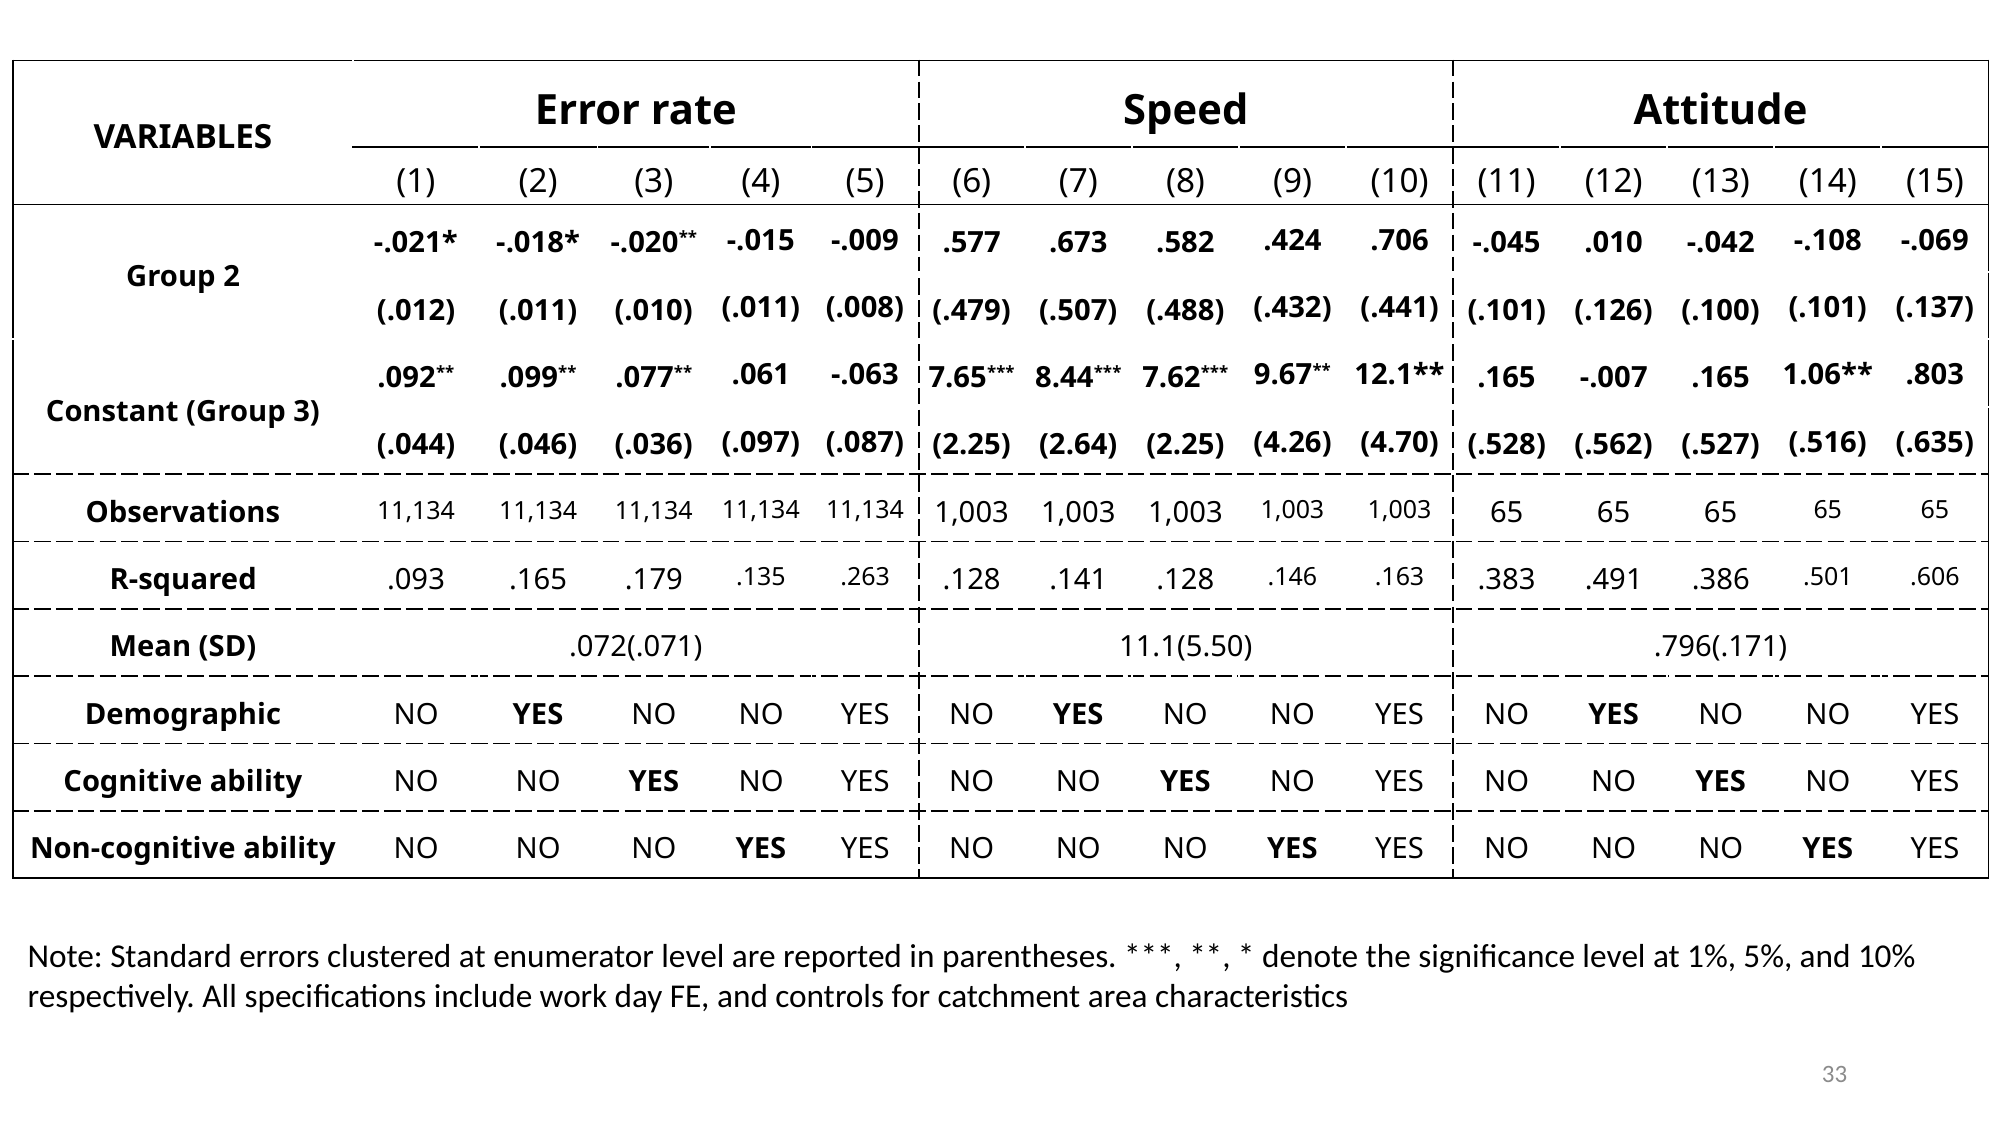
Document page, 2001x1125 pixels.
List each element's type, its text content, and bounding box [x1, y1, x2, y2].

table_cell .606 [1882, 541, 1988, 609]
table_cell NO [1668, 811, 1773, 877]
table_cell NO [1240, 676, 1345, 744]
table_cell .386 [1668, 541, 1773, 609]
table_cell NO [354, 811, 478, 877]
table_cell NO [354, 676, 478, 744]
table_cell Cognitive ability [14, 744, 352, 811]
table_cell .673 [1026, 205, 1131, 271]
table_cell .179 [598, 541, 709, 609]
table_cell .263 [812, 541, 919, 609]
table_cell .135 [711, 541, 811, 609]
table_cell 65 [1453, 474, 1559, 541]
table_cell (.036) [598, 408, 709, 474]
table_cell NO [1453, 676, 1559, 744]
table_cell .077** [598, 340, 709, 406]
table_cell (.507) [1026, 273, 1131, 338]
table_cell 1.06** [1775, 340, 1880, 406]
table_cell 7.65*** [919, 340, 1024, 406]
table_cell .146 [1240, 541, 1345, 609]
table_cell .128 [1133, 541, 1238, 609]
table_cell YES [480, 676, 597, 744]
table_cell (2.64) [1026, 408, 1131, 474]
table_cell Constant (Group 3) [14, 340, 352, 474]
table_cell NO [598, 811, 709, 877]
table_cell 1,003 [1026, 474, 1131, 541]
table_cell .163 [1347, 541, 1453, 609]
table_cell (1) [354, 148, 478, 204]
table_cell -.007 [1561, 340, 1666, 406]
table_cell (.528) [1453, 408, 1559, 474]
table_cell (11) [1453, 148, 1559, 204]
table_cell (.527) [1668, 408, 1773, 474]
table_cell YES [711, 811, 811, 877]
table_cell (.011) [480, 273, 597, 338]
table_cell (4.70) [1347, 408, 1453, 474]
table_cell YES [1561, 676, 1666, 744]
table_cell .165 [1453, 340, 1559, 406]
table_cell -.108 [1775, 205, 1880, 271]
table_cell (4) [711, 148, 811, 204]
table_cell YES [1882, 744, 1988, 811]
table_cell -.063 [812, 340, 919, 406]
table_cell NO [711, 744, 811, 811]
table_header Error rate [354, 61, 919, 146]
slide_number 33 [1412, 1042, 1863, 1103]
table_cell (4.26) [1240, 408, 1345, 474]
table_cell .796(.171) [1453, 609, 1988, 676]
table_cell 65 [1882, 474, 1988, 541]
table_cell .577 [919, 205, 1024, 271]
table_cell YES [1347, 676, 1453, 744]
table_cell NO [919, 744, 1024, 811]
table_cell .061 [711, 340, 811, 406]
table_cell .165 [480, 541, 597, 609]
table_cell 11,134 [354, 474, 478, 541]
table_cell (6) [919, 148, 1024, 204]
table_cell .141 [1026, 541, 1131, 609]
table_cell (3) [598, 148, 709, 204]
table_cell NO [1561, 811, 1666, 877]
table_cell 8.44*** [1026, 340, 1131, 406]
table_cell YES [1882, 811, 1988, 877]
table_cell .424 [1240, 205, 1345, 271]
table_cell 11,134 [812, 474, 919, 541]
table_cell .072(.071) [354, 609, 919, 676]
table_cell -.069 [1882, 205, 1988, 271]
table_cell NO [1561, 744, 1666, 811]
table_cell NO [919, 676, 1024, 744]
table_cell (.101) [1775, 273, 1880, 338]
table_cell 1,003 [1347, 474, 1453, 541]
table_cell 11,134 [480, 474, 597, 541]
table_header Speed [919, 61, 1453, 146]
table_cell 65 [1775, 474, 1880, 541]
table_cell (.046) [480, 408, 597, 474]
table_cell (9) [1240, 148, 1345, 204]
table_cell (.010) [598, 273, 709, 338]
table_cell .803 [1882, 340, 1988, 406]
table_cell YES [812, 811, 919, 877]
table_cell NO [480, 811, 597, 877]
table_cell (.008) [812, 273, 919, 338]
table_cell (12) [1561, 148, 1666, 204]
table_cell (.011) [711, 273, 811, 338]
table_cell -.020** [598, 205, 709, 271]
table_cell .383 [1453, 541, 1559, 609]
table_cell (.479) [919, 273, 1024, 338]
table_cell NO [1668, 676, 1773, 744]
table_cell YES [812, 676, 919, 744]
table_cell .706 [1347, 205, 1453, 271]
table_cell (2) [480, 148, 597, 204]
table_cell (.635) [1882, 408, 1988, 474]
table_cell .165 [1668, 340, 1773, 406]
table_cell .128 [919, 541, 1024, 609]
table_cell (.516) [1775, 408, 1880, 474]
table_cell (14) [1775, 148, 1880, 204]
table_cell 65 [1668, 474, 1773, 541]
table_cell YES [598, 744, 709, 811]
table_cell NO [919, 811, 1024, 877]
table_cell 9.67** [1240, 340, 1345, 406]
table_cell .501 [1775, 541, 1880, 609]
table_cell NO [1775, 744, 1880, 811]
table_cell (.044) [354, 408, 478, 474]
table_cell (13) [1668, 148, 1773, 204]
table_cell (.101) [1453, 273, 1559, 338]
table_cell (8) [1133, 148, 1238, 204]
table_cell (.562) [1561, 408, 1666, 474]
table_header Attitude [1453, 61, 1988, 146]
table_cell NO [1133, 811, 1238, 877]
table_cell (.087) [812, 408, 919, 474]
table_cell NO [480, 744, 597, 811]
table_cell 11,134 [711, 474, 811, 541]
table_cell NO [1026, 811, 1131, 877]
table_cell NO [598, 676, 709, 744]
table_cell Demographic [14, 676, 352, 744]
table_cell .582 [1133, 205, 1238, 271]
table_cell 12.1** [1347, 340, 1453, 406]
table_cell NO [1133, 676, 1238, 744]
table_cell .092** [354, 340, 478, 406]
table_cell NO [354, 744, 478, 811]
table_cell (.441) [1347, 273, 1453, 338]
table_cell YES [812, 744, 919, 811]
table_cell YES [1026, 676, 1131, 744]
table_cell -.018* [480, 205, 597, 271]
table_cell (.012) [354, 273, 478, 338]
table_header VARIABLES [14, 61, 352, 204]
table_cell 11,134 [598, 474, 709, 541]
table_cell NO [1026, 744, 1131, 811]
table_cell Non-cognitive ability [14, 811, 352, 877]
table_cell NO [1453, 811, 1559, 877]
table_cell -.015 [711, 205, 811, 271]
table_cell YES [1347, 811, 1453, 877]
table_cell YES [1668, 744, 1773, 811]
table_cell (7) [1026, 148, 1131, 204]
table_cell YES [1240, 811, 1345, 877]
table_cell -.045 [1453, 205, 1559, 271]
table_cell 65 [1561, 474, 1666, 541]
table_cell -.009 [812, 205, 919, 271]
table_cell (.488) [1133, 273, 1238, 338]
table_cell YES [1347, 744, 1453, 811]
table_cell YES [1775, 811, 1880, 877]
table_cell .010 [1561, 205, 1666, 271]
table_cell (.432) [1240, 273, 1345, 338]
table_cell NO [1240, 744, 1345, 811]
table_cell (.126) [1561, 273, 1666, 338]
table_cell NO [1775, 676, 1880, 744]
table_cell 7.62*** [1133, 340, 1238, 406]
table_cell .093 [354, 541, 478, 609]
table_cell (2.25) [919, 408, 1024, 474]
table_cell YES [1133, 744, 1238, 811]
table_cell 11.1(5.50) [919, 609, 1453, 676]
table_cell (.100) [1668, 273, 1773, 338]
table_cell 1,003 [1133, 474, 1238, 541]
table_cell (.137) [1882, 273, 1988, 338]
table_cell (5) [812, 148, 919, 204]
table_cell (.097) [711, 408, 811, 474]
table_cell Observations [14, 474, 352, 541]
table_cell .099** [480, 340, 597, 406]
table_cell NO [711, 676, 811, 744]
table_cell 1,003 [919, 474, 1024, 541]
table_cell (10) [1347, 148, 1453, 204]
table_cell YES [1882, 676, 1988, 744]
table_cell NO [1453, 744, 1559, 811]
table_cell -.021* [354, 205, 478, 271]
table_cell Mean (SD) [14, 609, 352, 676]
table_cell R-squared [14, 541, 352, 609]
table_cell -.042 [1668, 205, 1773, 271]
table_cell Group 2 [14, 205, 352, 338]
table_cell (15) [1882, 148, 1988, 204]
table_cell .491 [1561, 541, 1666, 609]
text_box Note: Standard errors clustered at enumerator level are reported in parentheses. ***, **, * denote the significance level at 1%, 5%, and 10% respectively. All specifications include work day FE, and controls for catchment area characteristics [12, 926, 1990, 1022]
table_cell 1,003 [1240, 474, 1345, 541]
table_cell (2.25) [1133, 408, 1238, 474]
